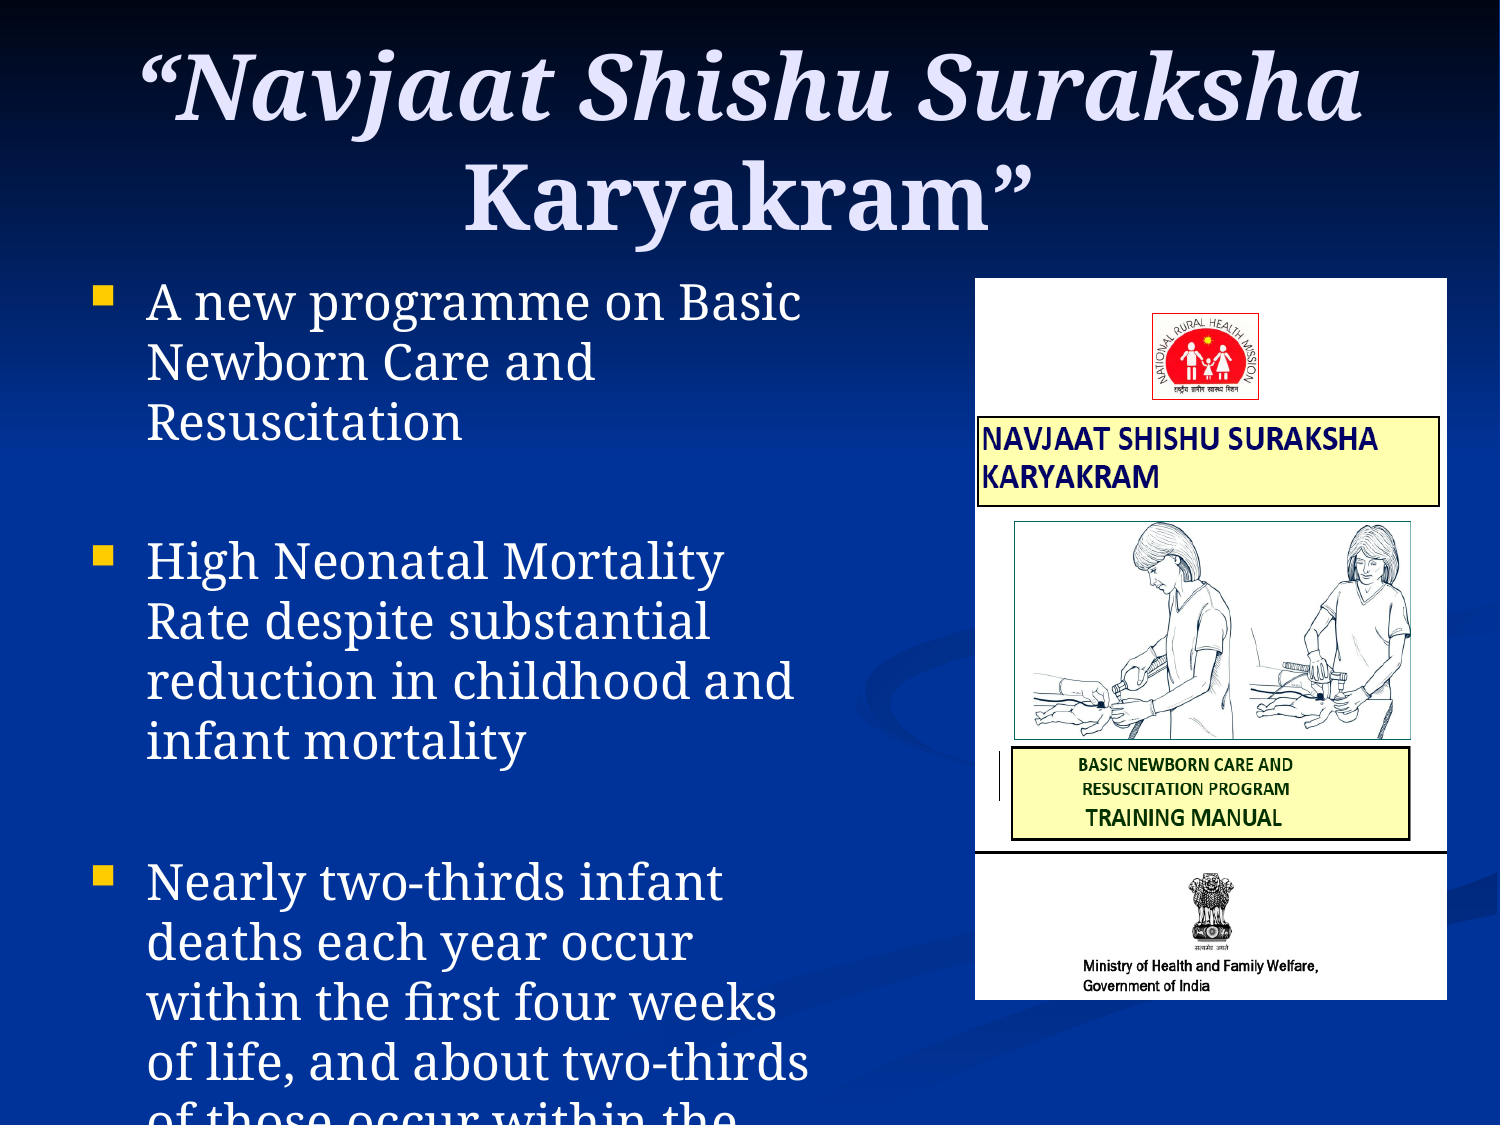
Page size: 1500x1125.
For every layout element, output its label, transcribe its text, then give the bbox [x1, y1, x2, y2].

picture [974, 277, 1447, 1001]
title “Navjaat Shishu Suraksha Karyakram” [74, 44, 1426, 233]
list A new programme on Basic Newborn Care and Resuscitation High Neonatal Mortality Rate despite substantial reduction in childhood and infant mortality Nearly two-thirds infant deaths each year occur within the first four weeks of life, and about two-thirds of those occur within the first week. [74, 262, 838, 1051]
